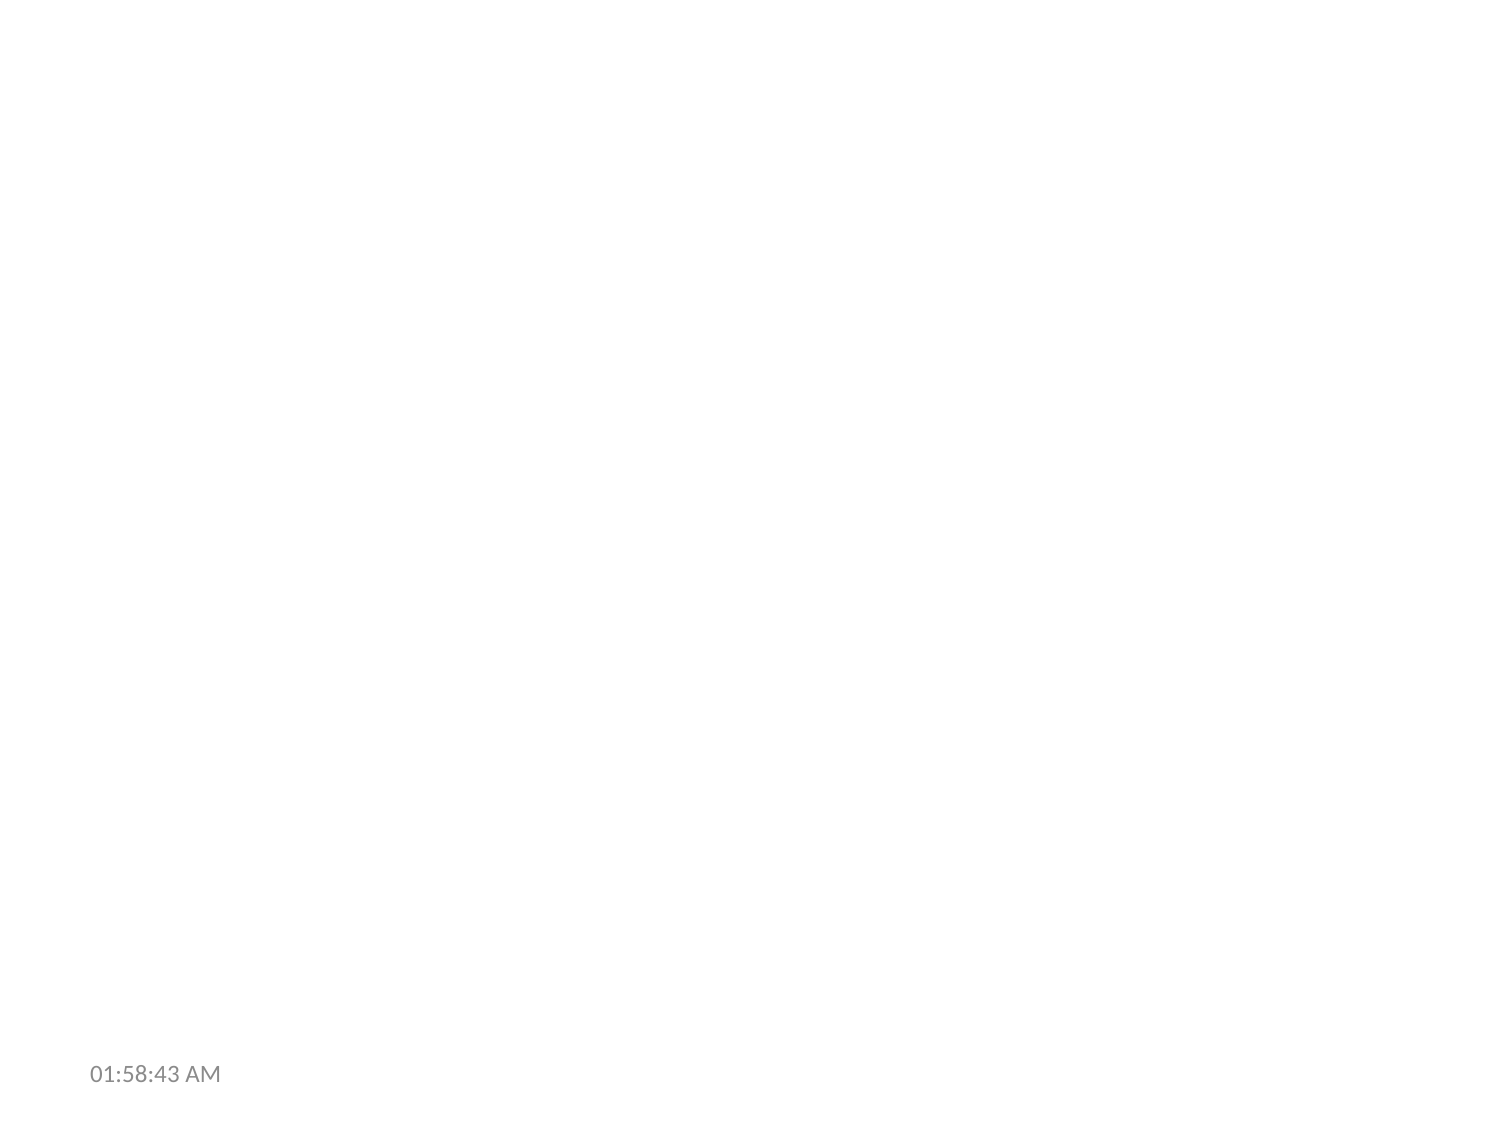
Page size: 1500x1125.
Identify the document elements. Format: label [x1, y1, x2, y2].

slide_number [75, 1042, 425, 1103]
